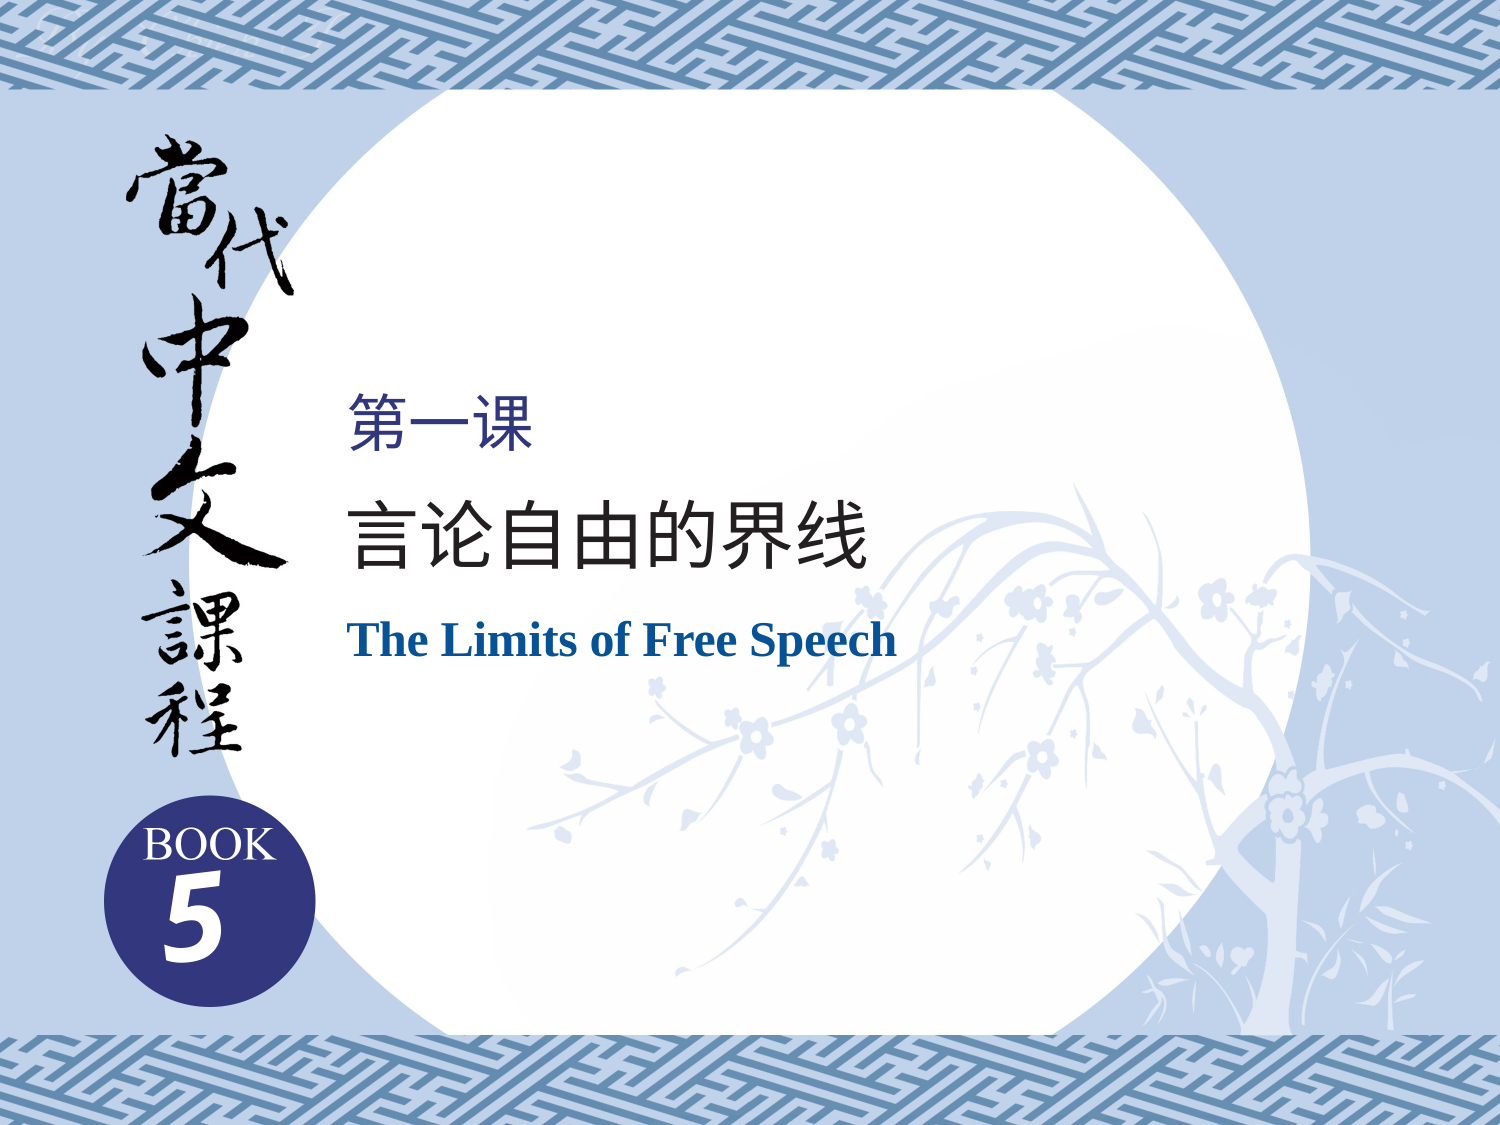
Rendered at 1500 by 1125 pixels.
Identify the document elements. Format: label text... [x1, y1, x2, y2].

text_box 第一课 言论自由的界线 The Limits of Free Speech [342, 384, 1088, 667]
text_box 5 [102, 832, 284, 995]
text_box [0, 0, 1500, 1125]
